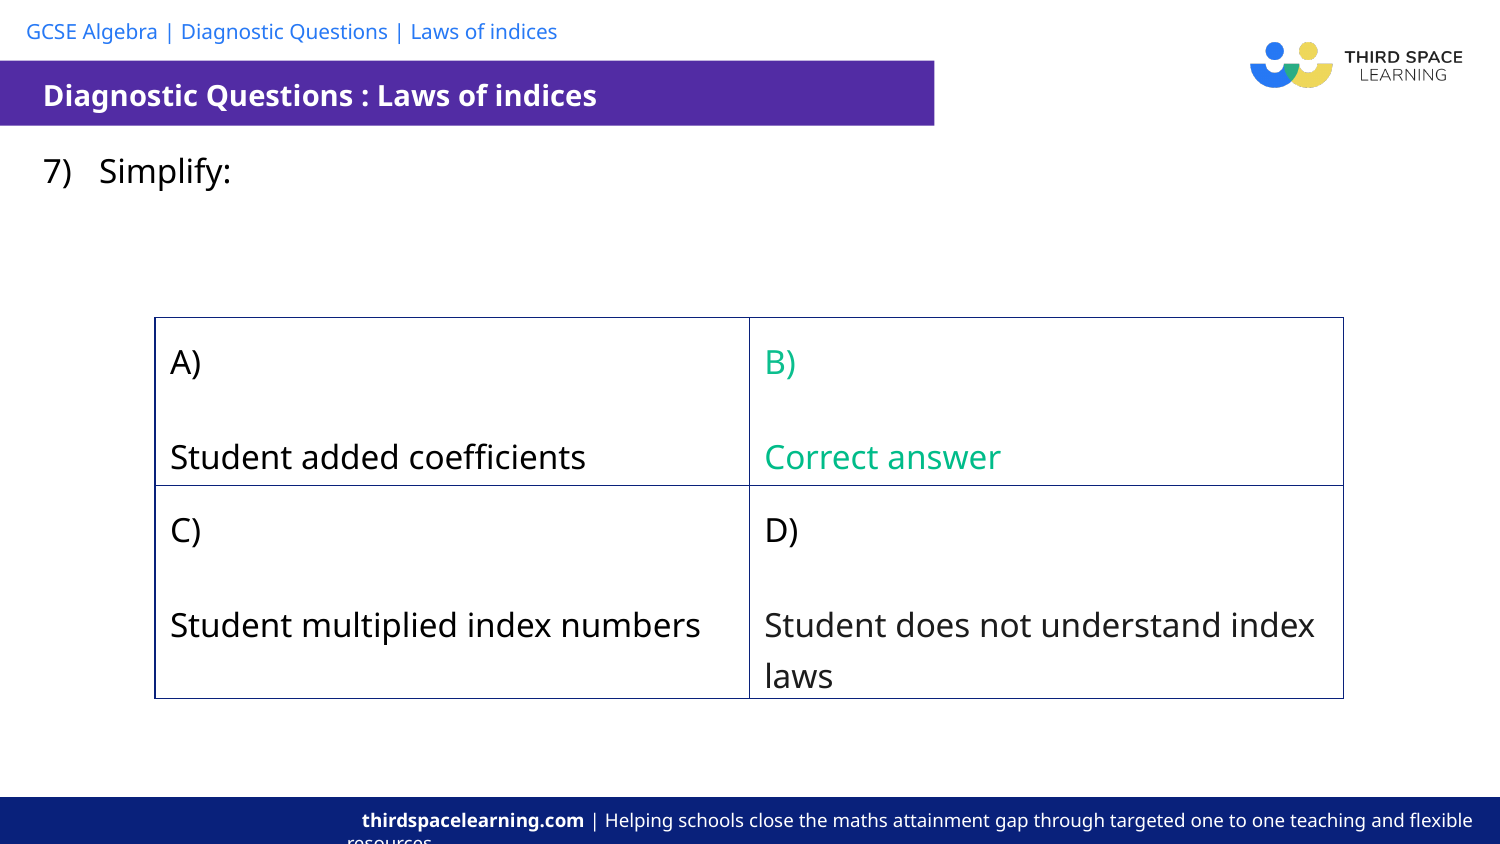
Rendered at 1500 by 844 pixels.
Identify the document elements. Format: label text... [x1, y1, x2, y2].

picture [1250, 33, 1465, 99]
text_box Diagnostic Questions : Laws of indices [27, 61, 778, 127]
